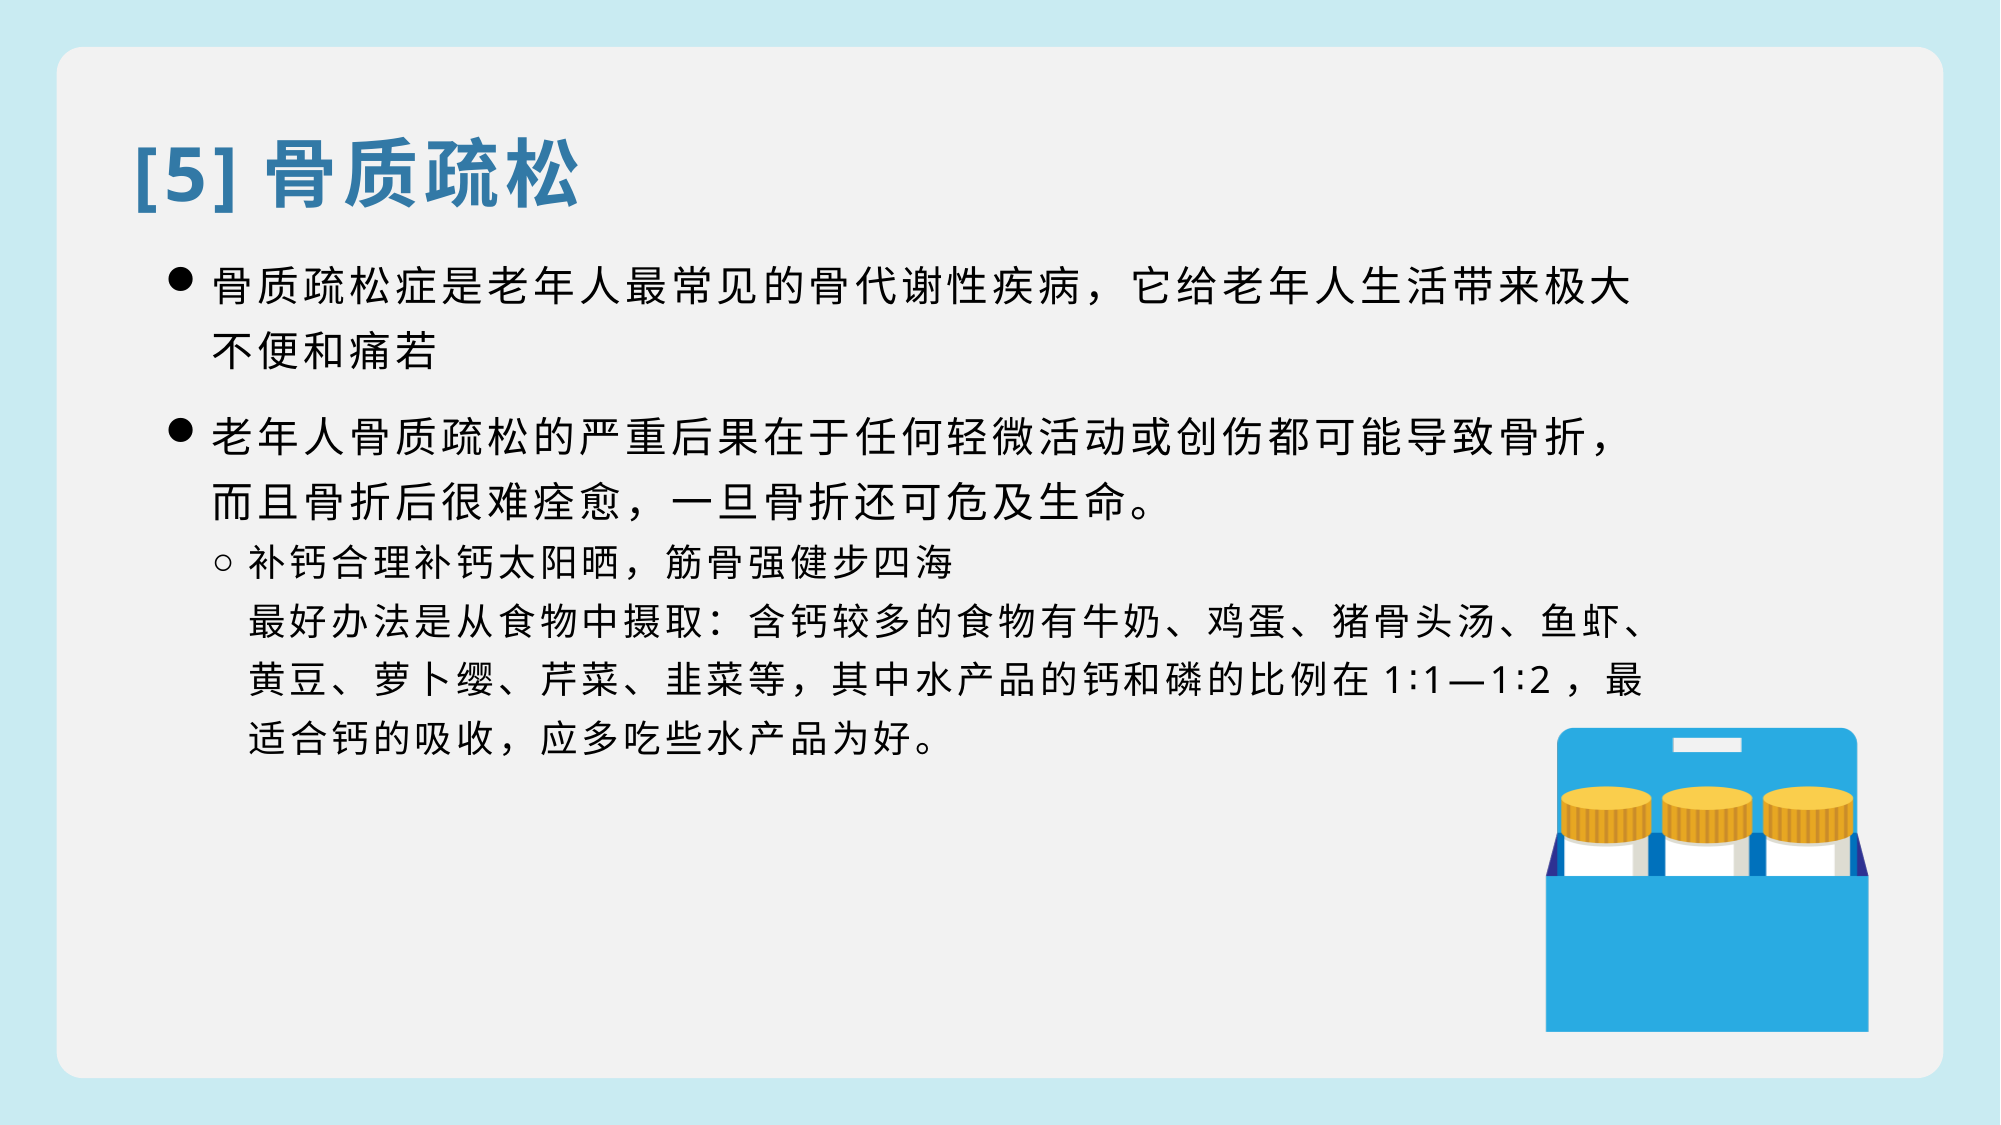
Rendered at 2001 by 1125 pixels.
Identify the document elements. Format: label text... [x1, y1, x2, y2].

text_box [54, 44, 1946, 1081]
picture [1445, 659, 1928, 1125]
text_box 骨质疏松症是老年人最常见的骨代谢性疾病，它给老年人生活带来极大不便和痛若 老年人骨质疏松的严重后果在于任何轻微活动或创伤都可能导致骨折，而且骨折后很难痊愈，一旦骨折还可危及生命。 补钙合理补钙太阳晒，筋骨强健步四海 最好办法是从食物中摄取：含钙较多的食物有牛奶、鸡蛋、猪骨头汤、鱼虾、黄豆、萝卜缨、芹菜、韭菜等，其中水产品的钙和磷的比例在1∶1—1∶2，最适合钙的吸收，应多吃些水产品为好。 [149, 237, 1667, 827]
text_box [5]骨质疏松 [118, 84, 1500, 240]
